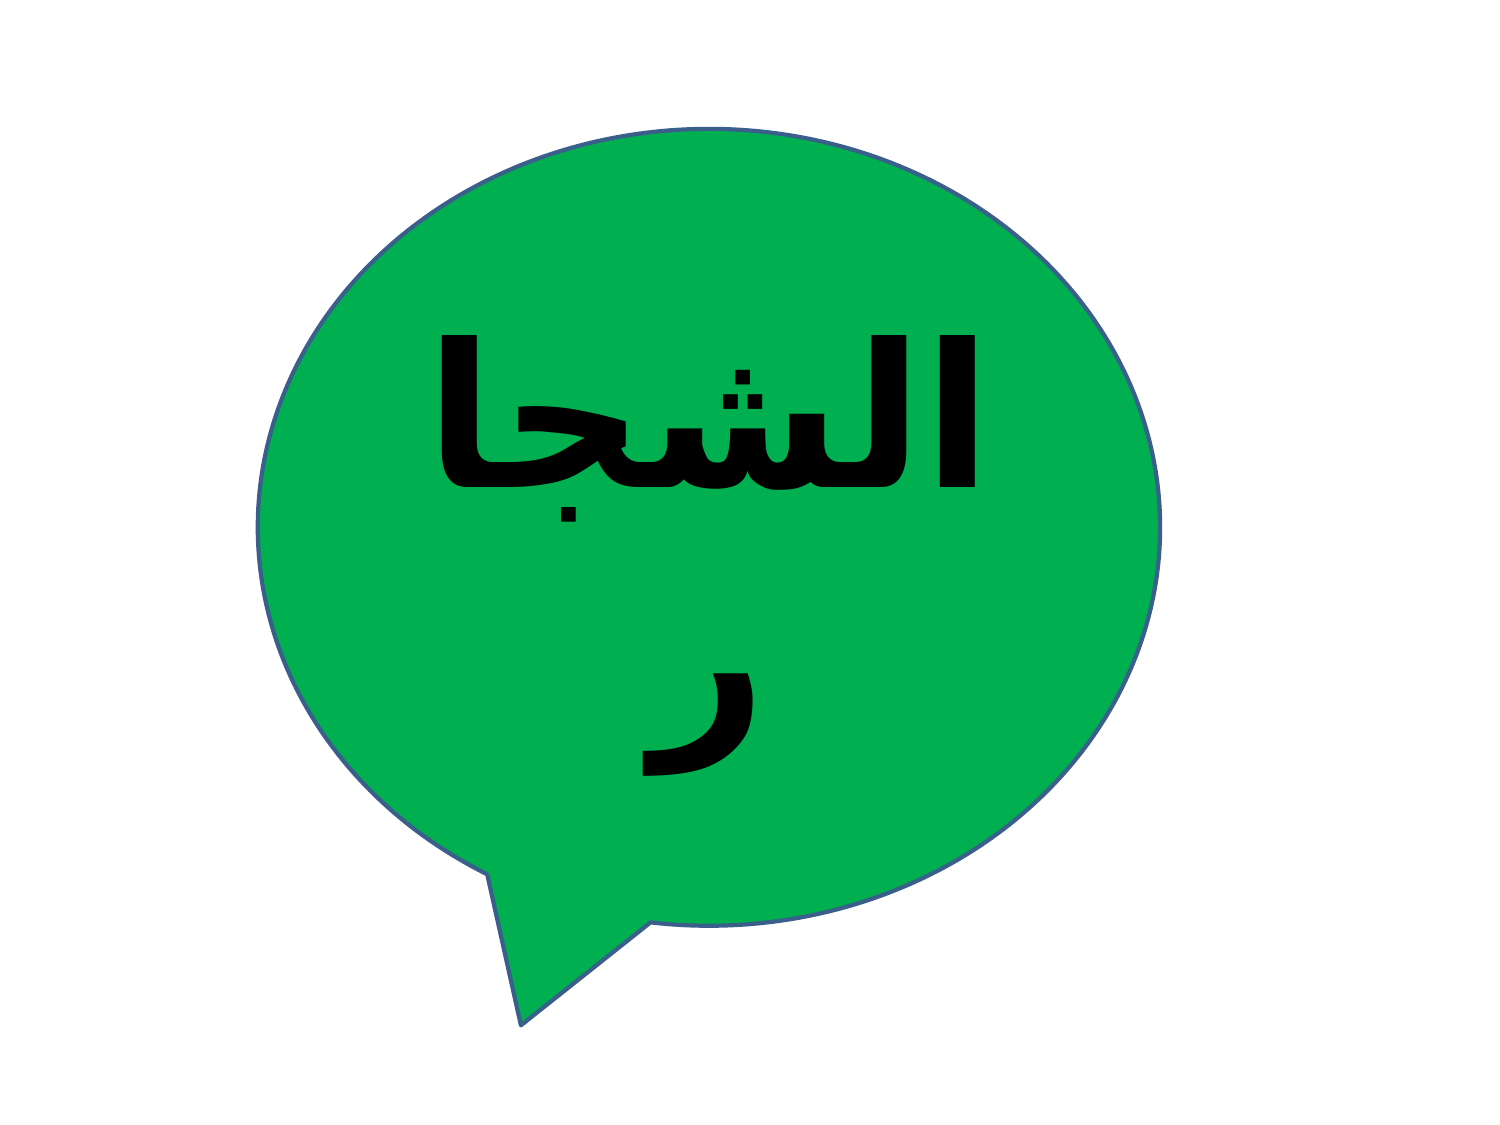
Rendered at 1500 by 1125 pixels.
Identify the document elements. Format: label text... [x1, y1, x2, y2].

text_box الشجار [255, 126, 1163, 1028]
